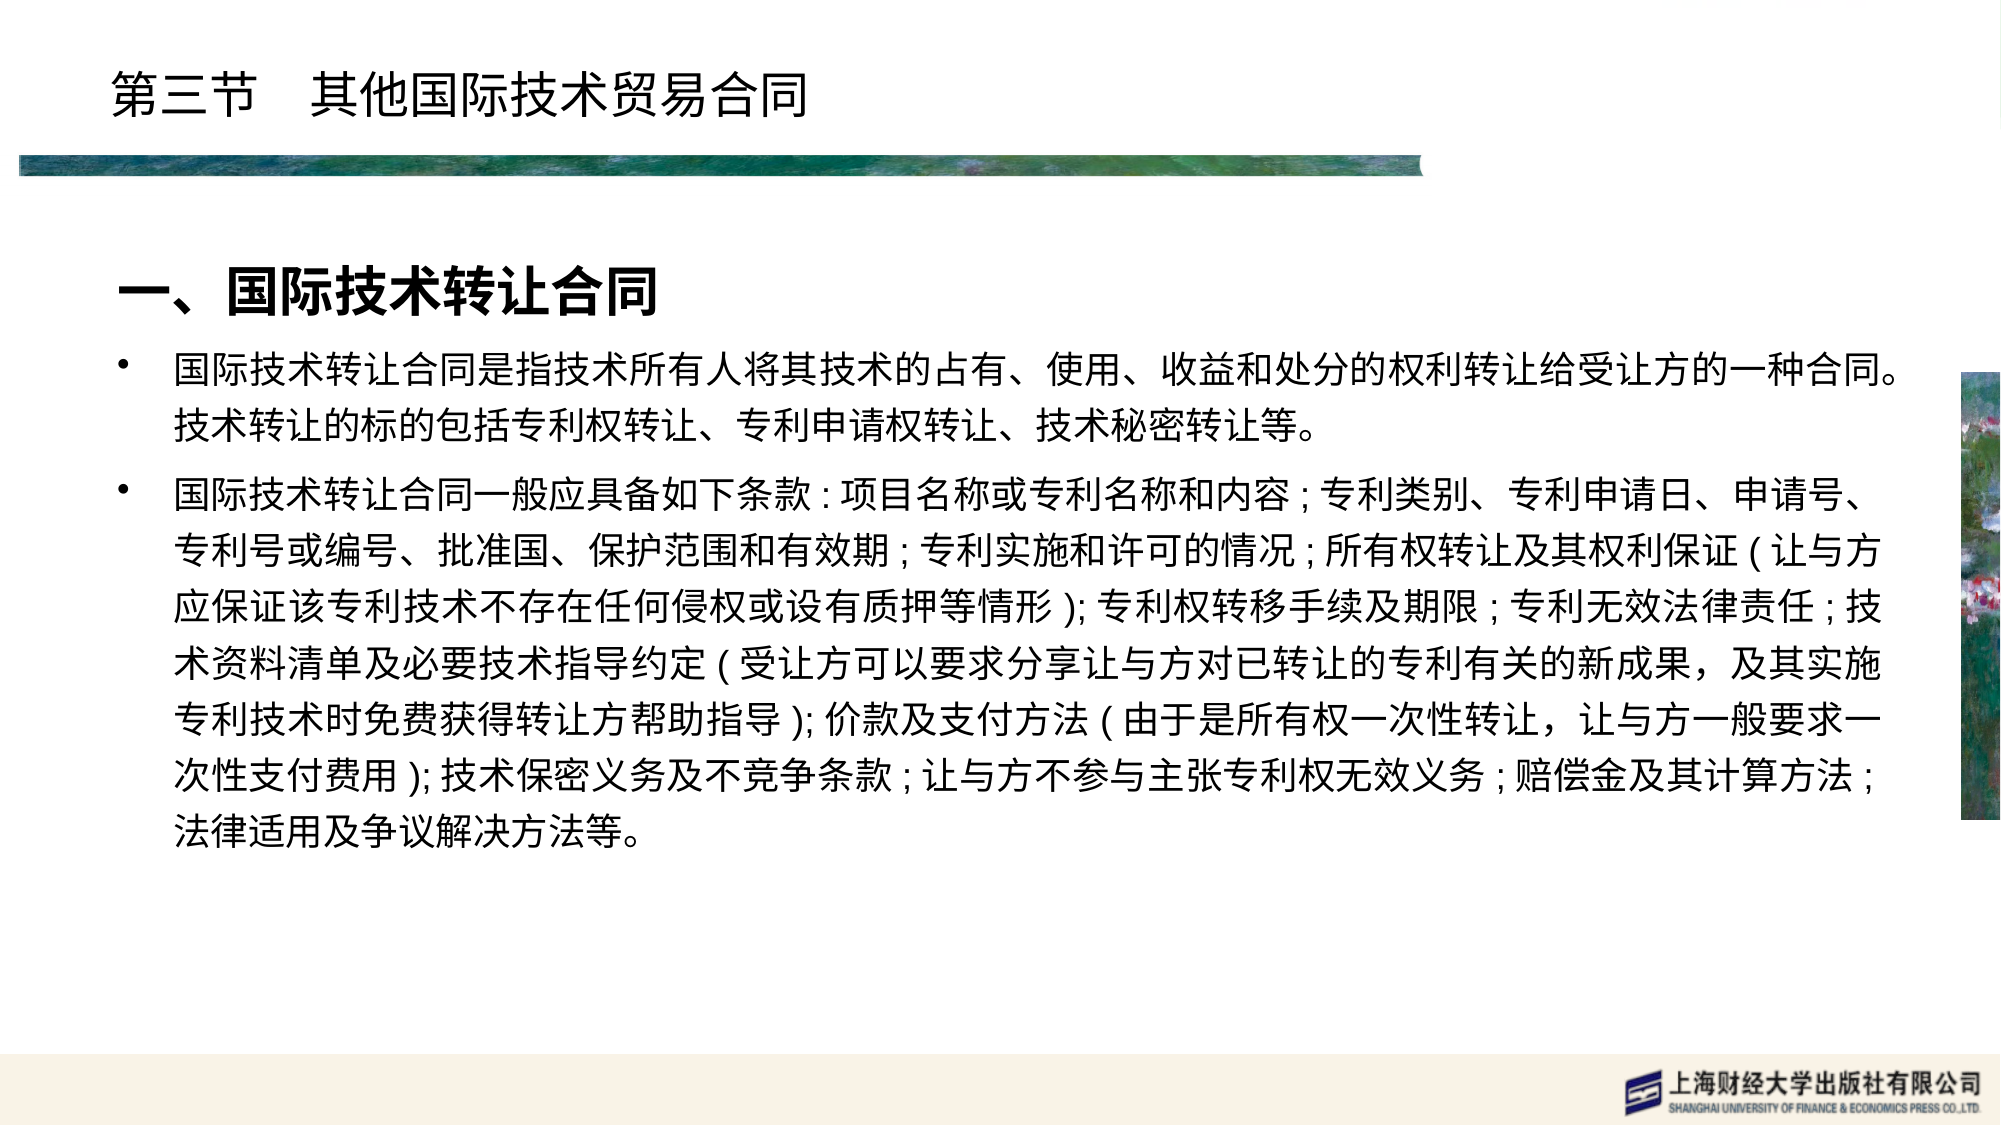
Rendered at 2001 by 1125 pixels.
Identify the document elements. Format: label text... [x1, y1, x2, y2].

list 一、国际技术转让合同 国际技术转让合同是指技术所有人将其技术的占有、使用、收益和处分的权利转让给受让方的一种合同。技术转让的标的包括专利权转让、专利申请权转让、技术秘密转让等。 国际技术转让合同一般应具备如下条款:项目名称或专利名称和内容;专利类别、专利申请日、申请号、专利号或编号、批准国、保护范围和有效期;专利实施和许可的情况;所有权转让及其权利保证(让与方应保证该专利技术不存在任何侵权或设有质押等情形);专利权转移手续及期限;专利无效法律责任;技术资料清单及必要技术指导约定(受让方可以要求分享让与方对已转让的专利有关的新成果，及其实施专利技术时免费获得转让方帮助指导);价款及支付方法(由于是所有权一次性转让，让与方一般要求一次性支付费用);技术保密义务及不竞争条款;让与方不参与主张专利权无效义务;赔偿金及其计算方法;法律适用及争议解决方法等。 [102, 233, 1898, 1032]
title 第三节 其他国际技术贸易合同 [94, 42, 1451, 146]
picture [0, 0, 2001, 1125]
